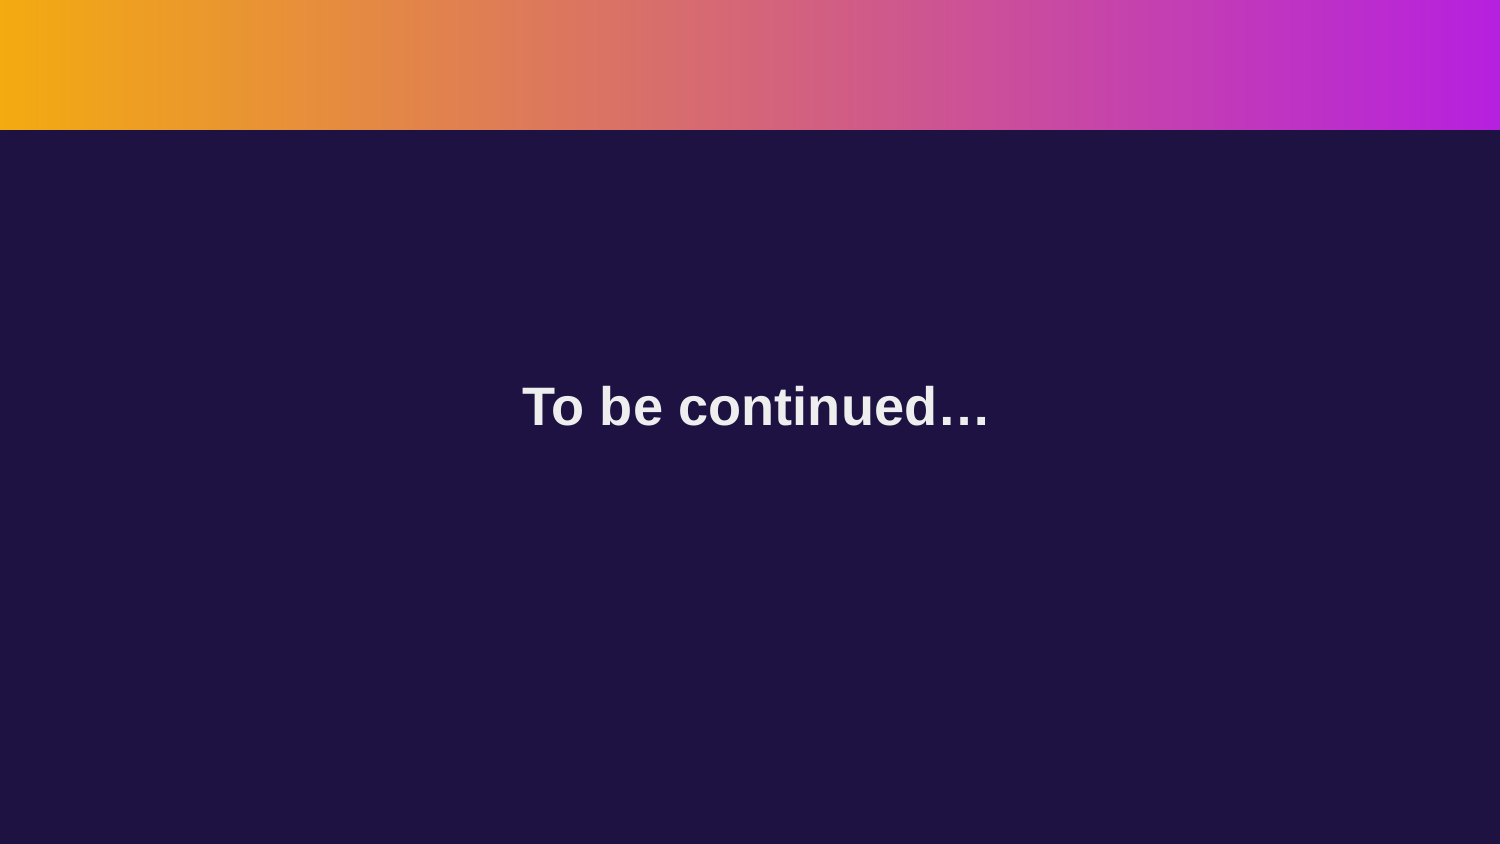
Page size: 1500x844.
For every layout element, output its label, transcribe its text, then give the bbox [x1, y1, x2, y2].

title [32, 35, 1430, 130]
text_box [75, 178, 1429, 767]
text_box [0, 0, 1500, 130]
text_box To be continued… [86, 211, 1429, 452]
